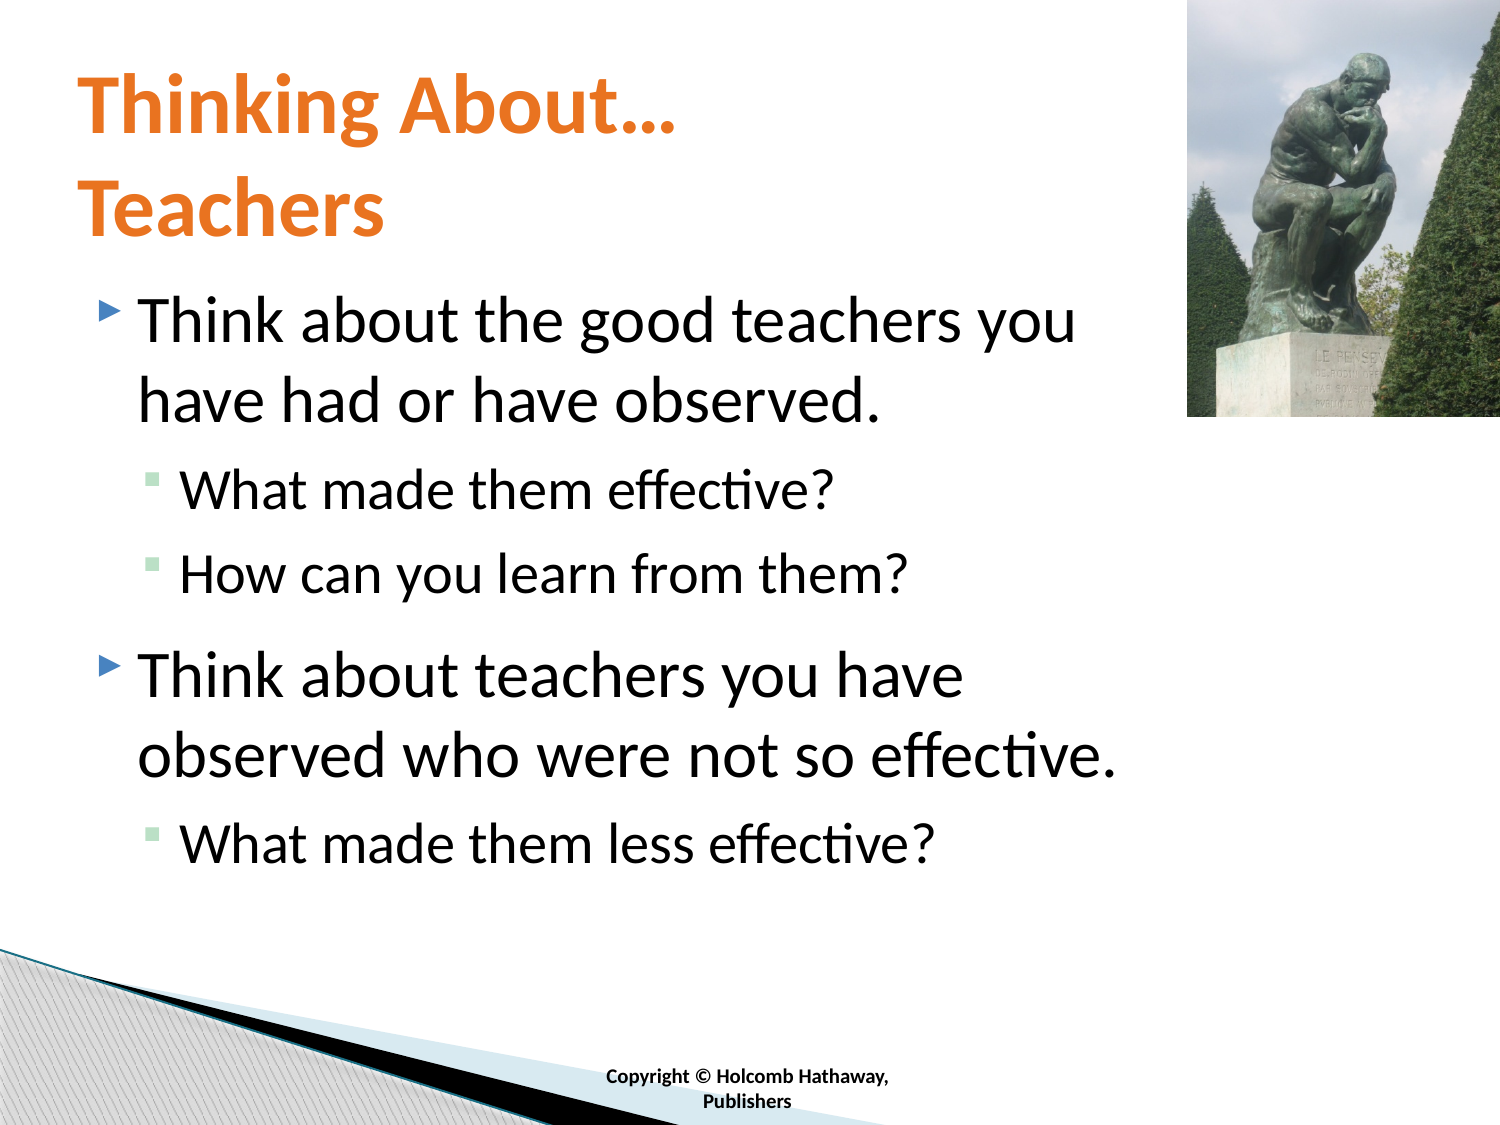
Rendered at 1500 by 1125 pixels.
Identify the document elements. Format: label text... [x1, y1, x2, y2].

list Think about the good teachers you have had or have observed. What made them effective? How can you learn from them? Think about teachers you have observed who were not so effective. What made them less effective? [62, 268, 1188, 1050]
picture [1187, 0, 1500, 417]
title Thinking About… Teachers [62, 102, 763, 200]
footer Copyright © Holcomb Hathaway, Publishers [0, 1051, 1500, 1125]
